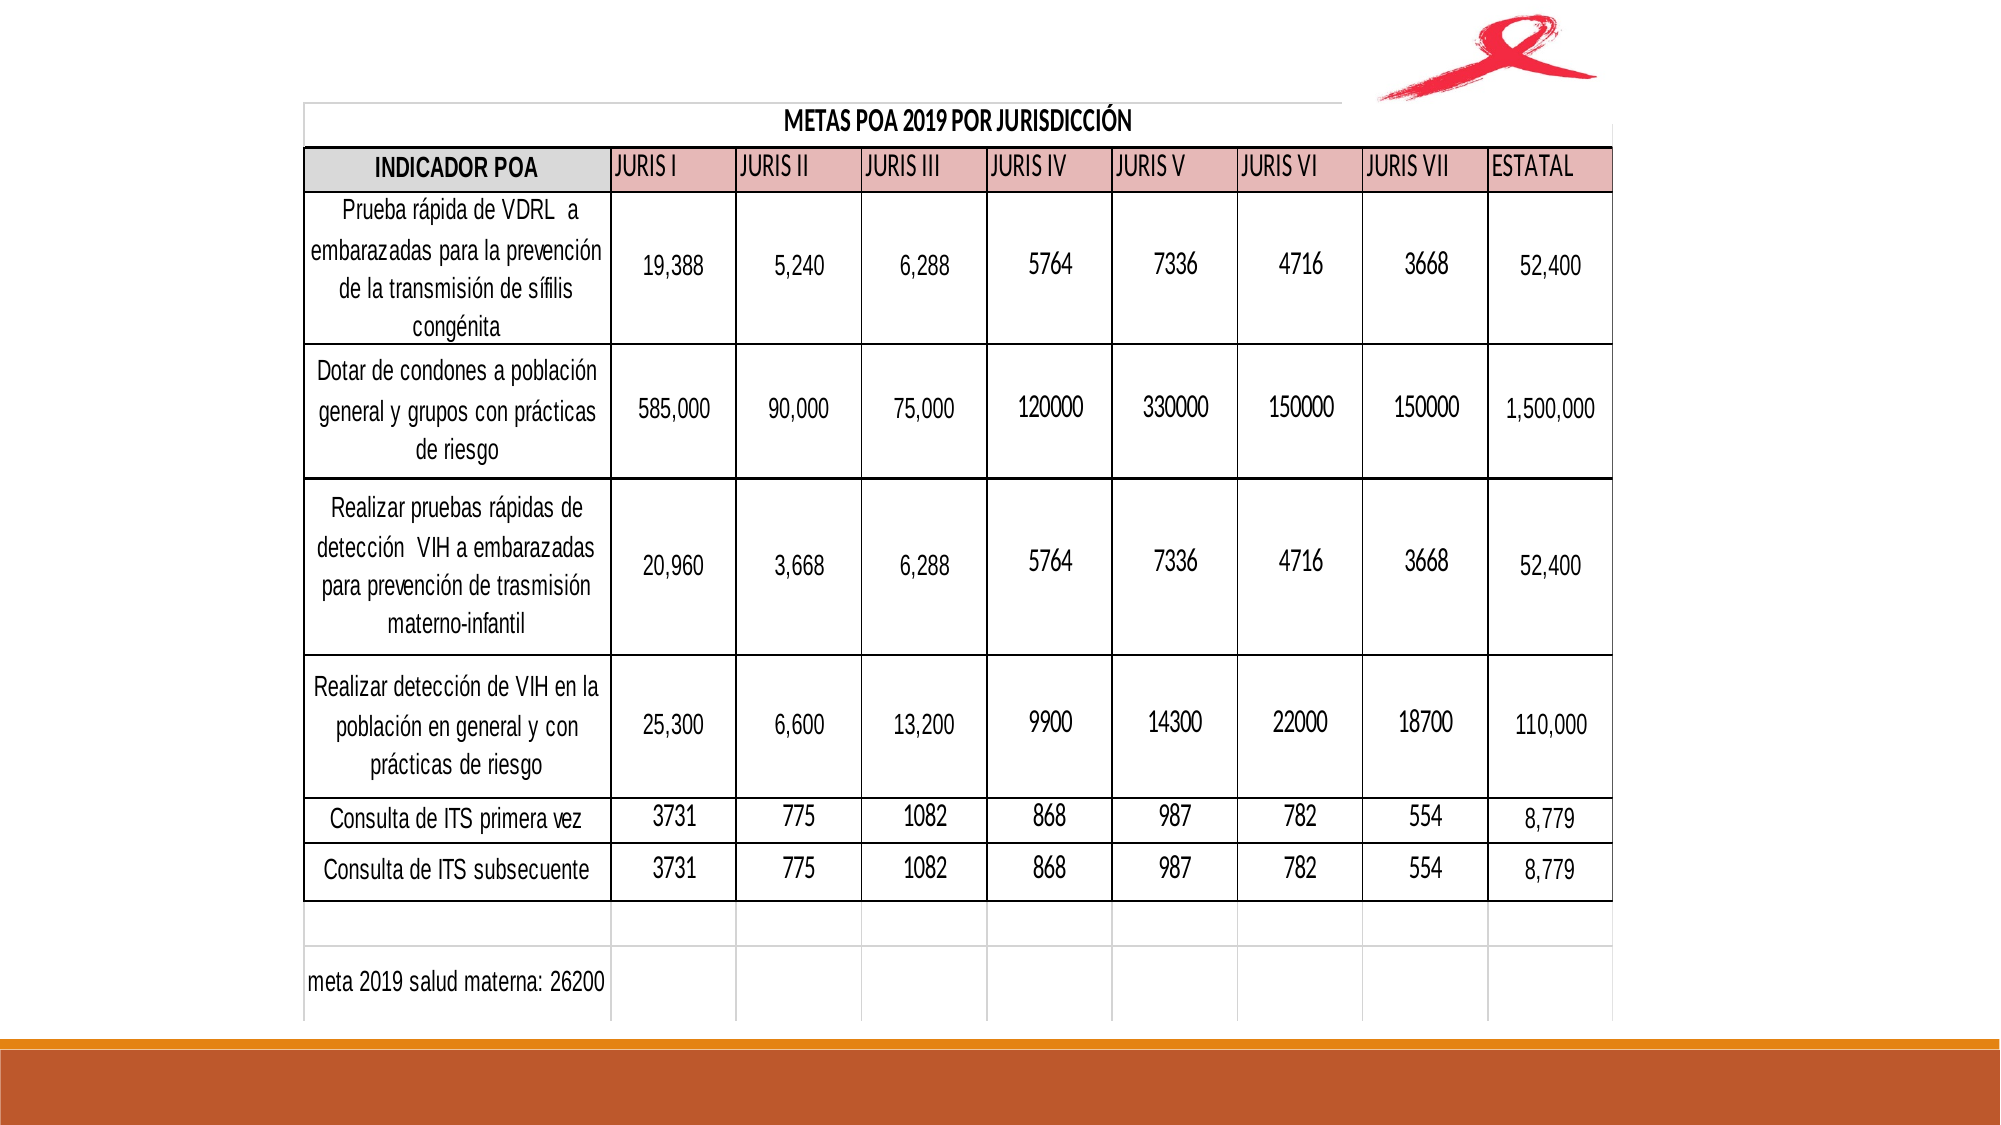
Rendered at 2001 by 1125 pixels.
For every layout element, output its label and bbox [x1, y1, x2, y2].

picture [302, 4, 1639, 1024]
